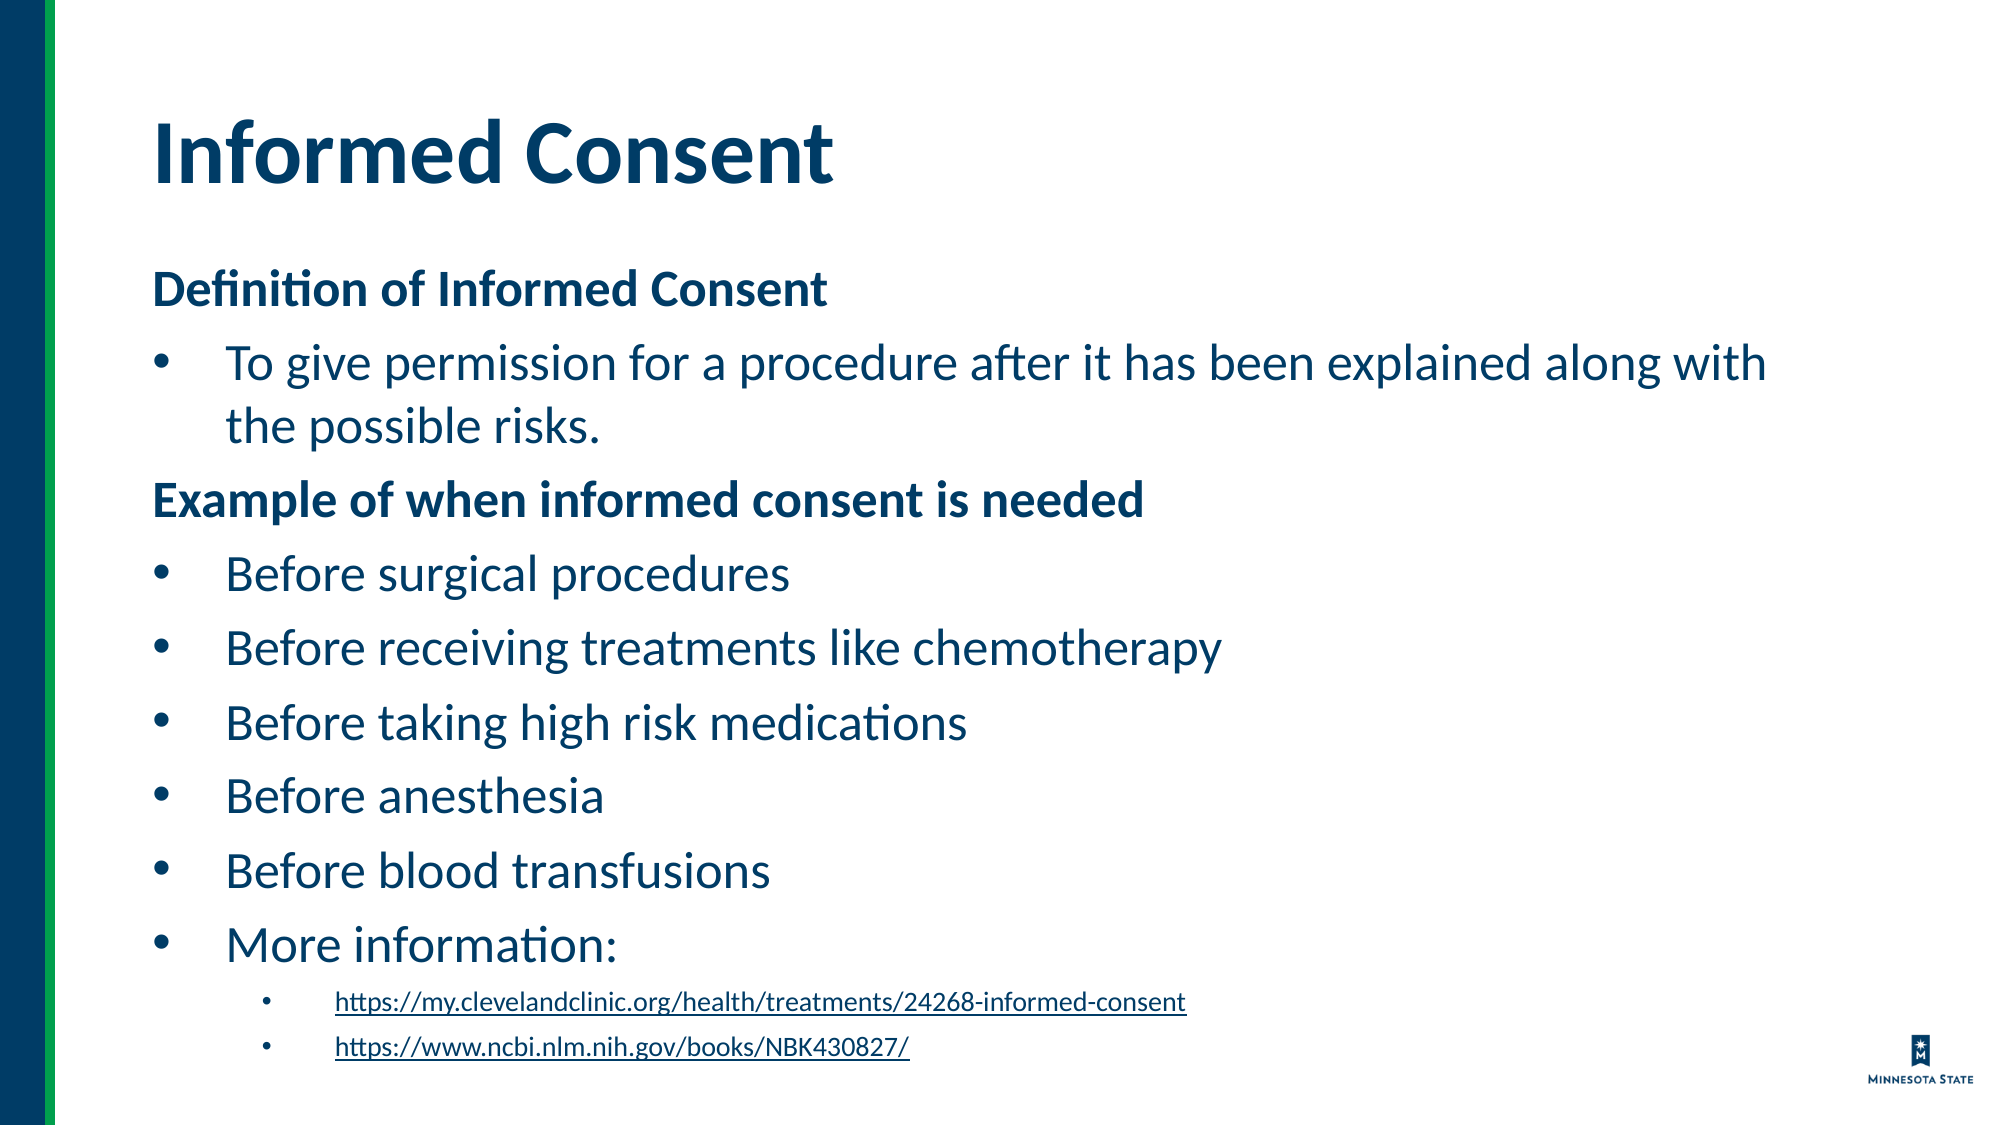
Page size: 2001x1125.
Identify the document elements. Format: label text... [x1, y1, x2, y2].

picture [1823, 1028, 2001, 1095]
title Informed Consent [137, 59, 1863, 246]
list Definition of Informed Consent To give permission for a procedure after it has been explained along with the possible risks. Example of when informed consent is needed Before surgical procedures Before receiving treatments like chemotherapy Before taking high risk medications Before anesthesia Before blood transfusions More information: https://my.clevelandclinic.org/health/treatments/24268-informed-consent https://www.ncbi.nlm.nih.gov/books/NBK430827/ [137, 246, 1863, 1078]
